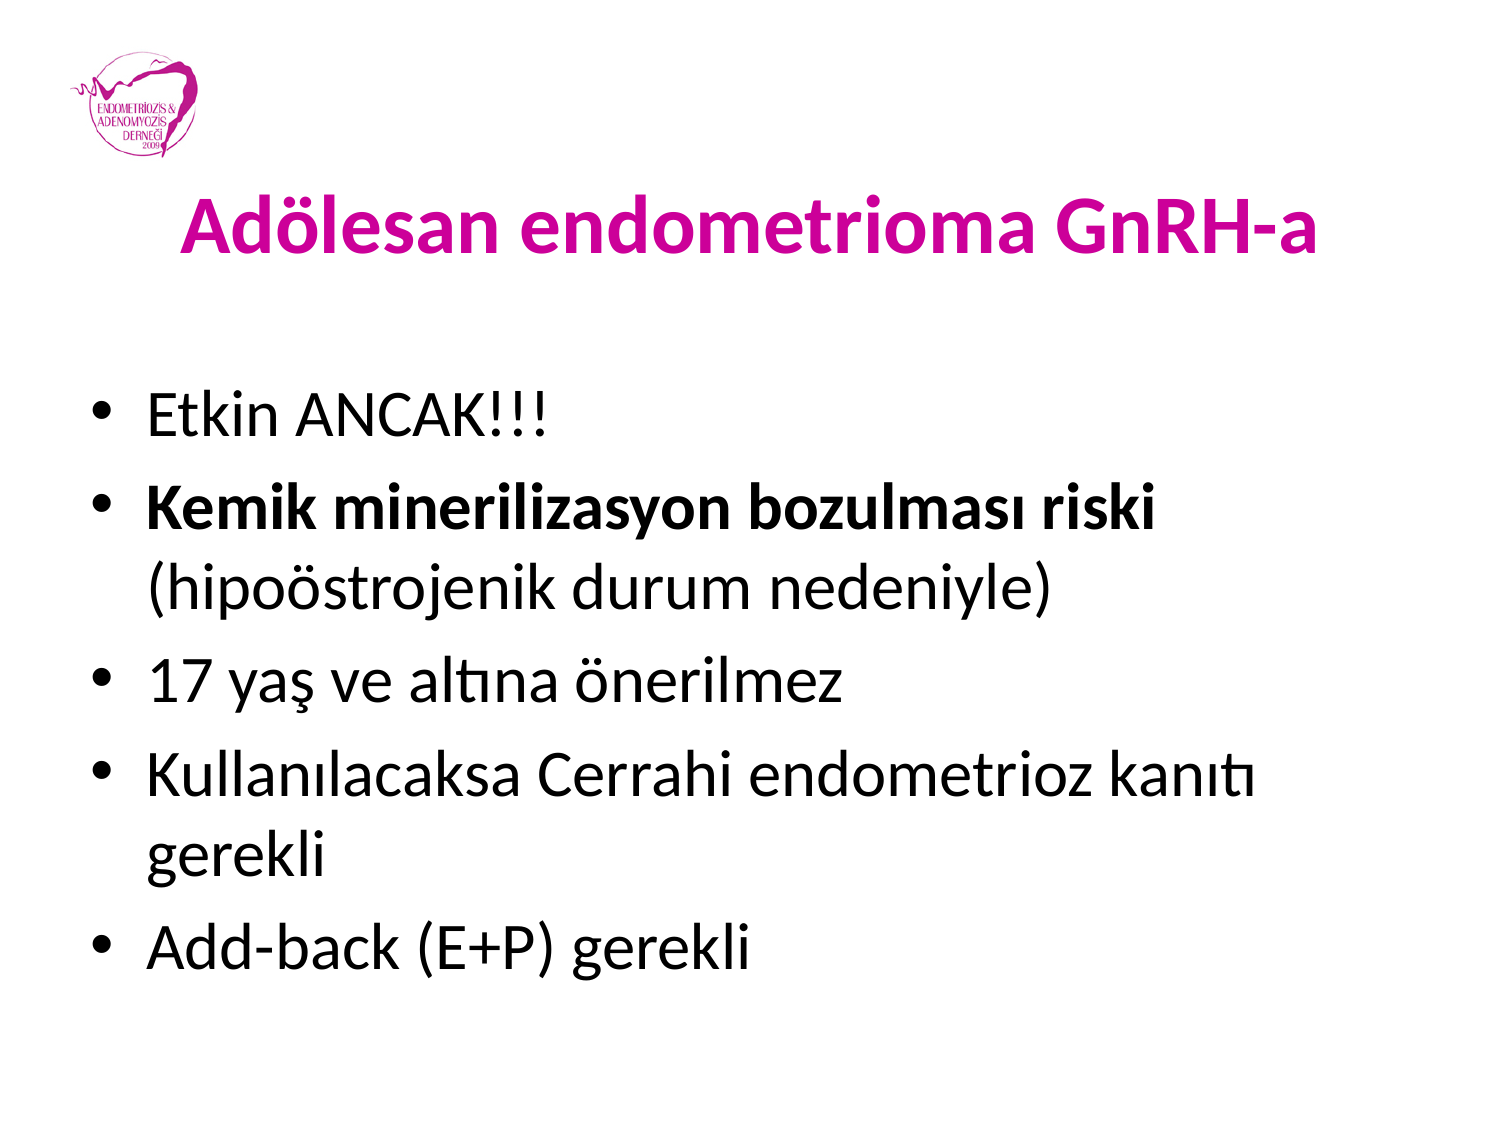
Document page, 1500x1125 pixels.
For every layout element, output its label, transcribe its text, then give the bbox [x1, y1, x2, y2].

picture [70, 46, 206, 162]
title Adölesan endometrioma GnRH-a [41, 125, 1459, 315]
list Etkin ANCAK!!! Kemik minerilizasyon bozulması riski (hipoöstrojenik durum nedeniyle) 17 yaş ve altına önerilmez Kullanılacaksa Cerrahi endometrioz kanıtı gerekli Add-back (E+P) gerekli [75, 361, 1425, 1047]
